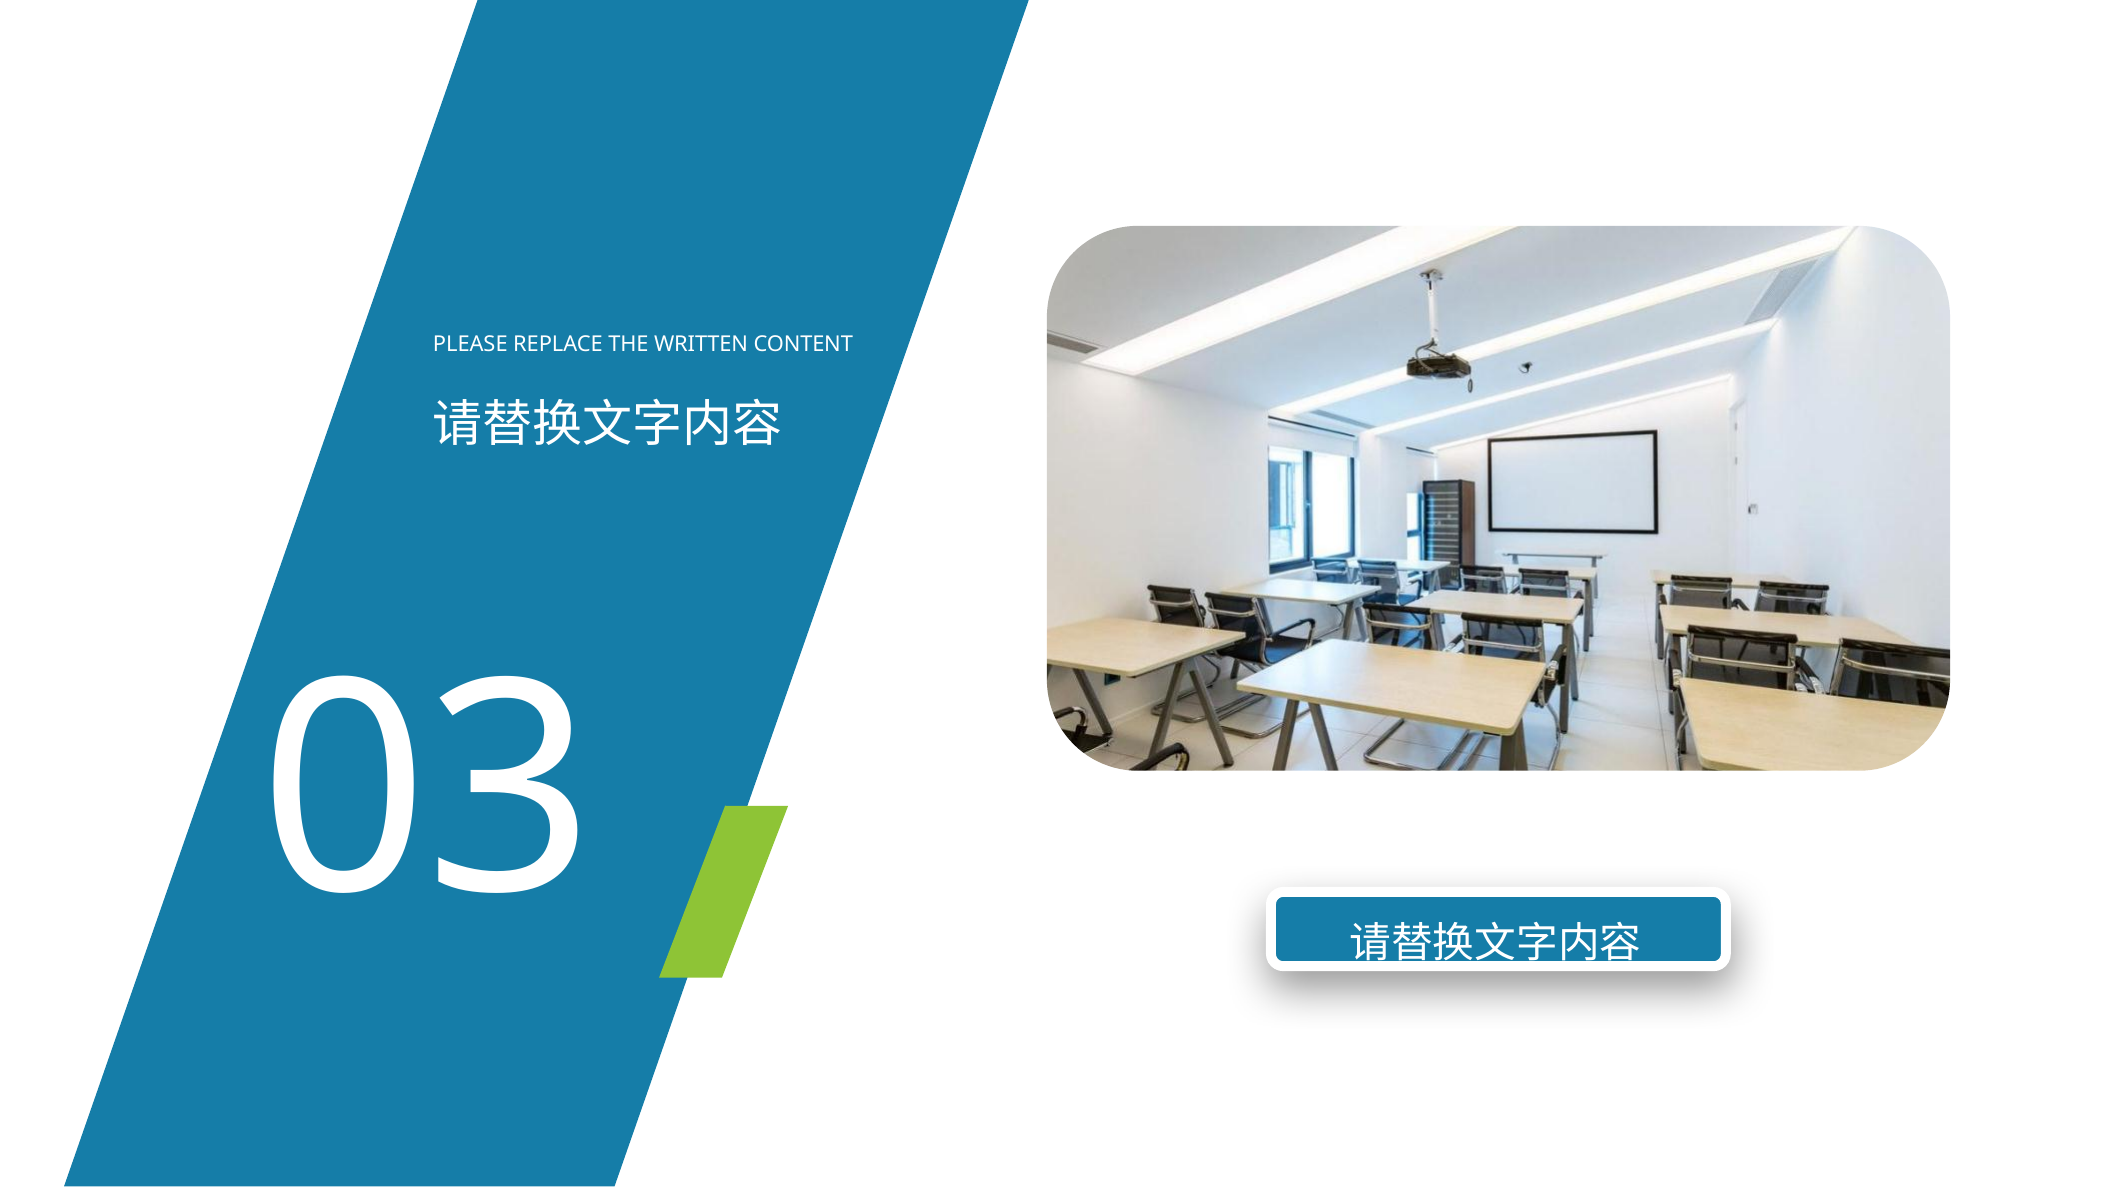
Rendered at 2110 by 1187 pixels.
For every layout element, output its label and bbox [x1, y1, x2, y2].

text_box [63, 0, 1029, 1187]
text_box [1270, 883, 1726, 975]
text_box [1045, 224, 1952, 772]
